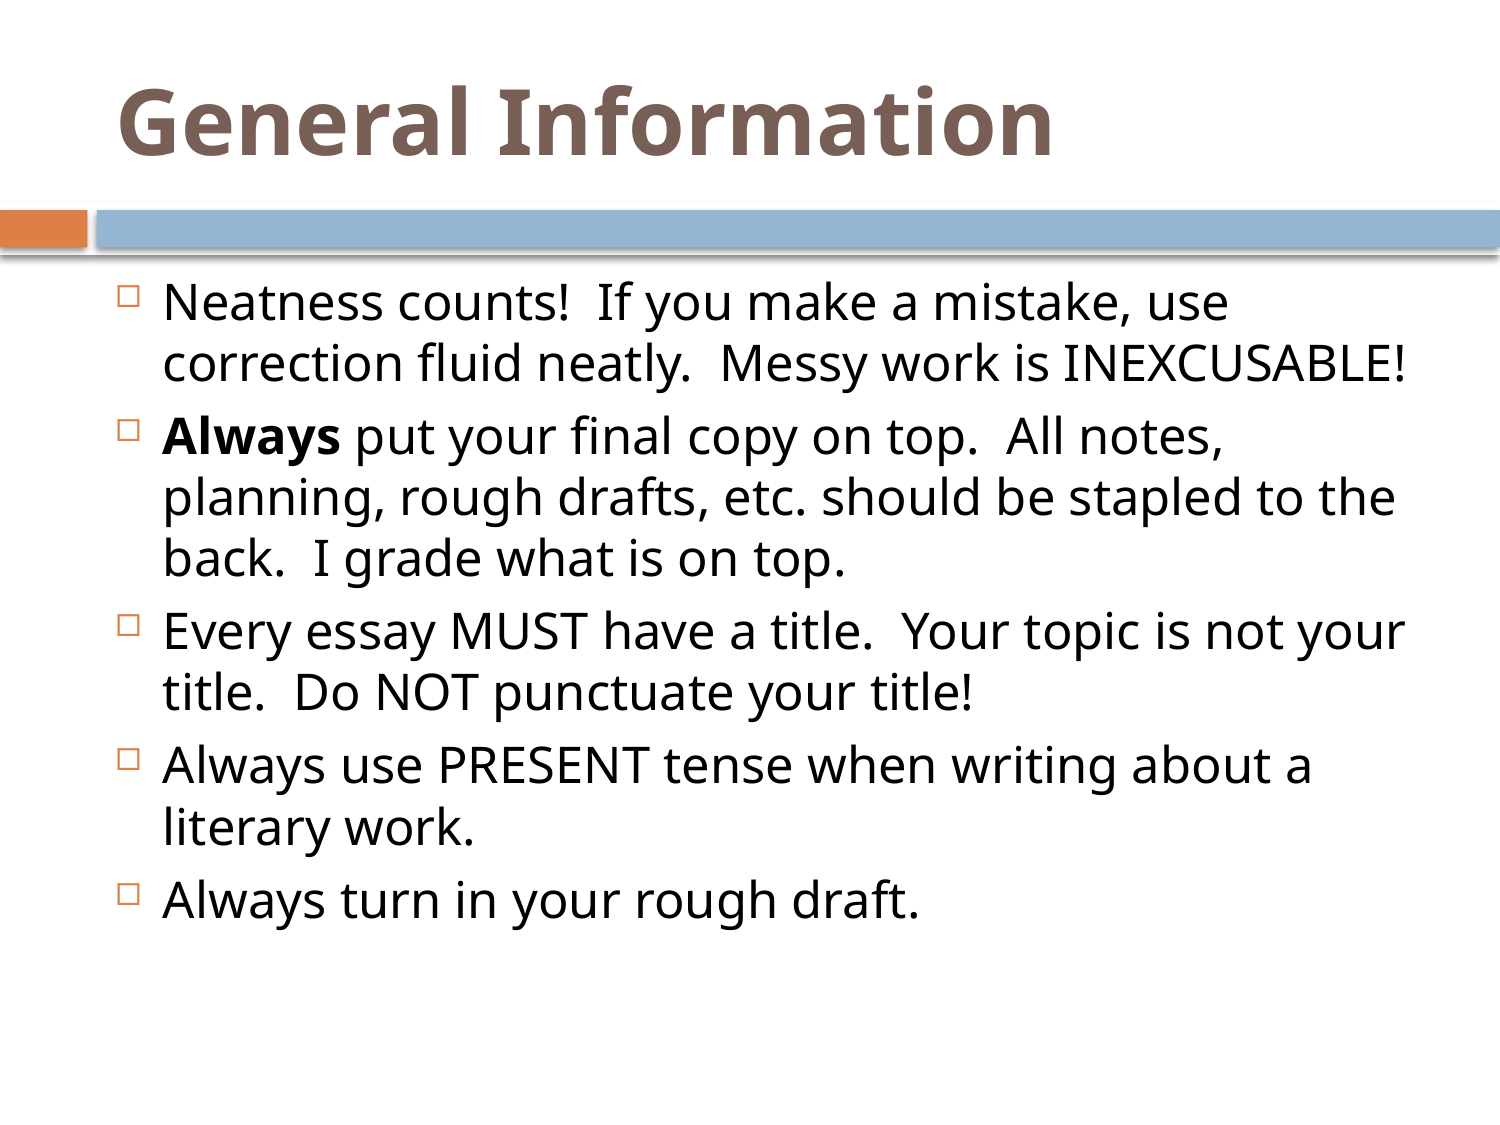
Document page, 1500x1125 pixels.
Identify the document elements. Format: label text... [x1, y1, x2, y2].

title General Information [100, 37, 1438, 200]
list Neatness counts! If you make a mistake, use correction fluid neatly. Messy work is INEXCUSABLE! Always put your final copy on top. All notes, planning, rough drafts, etc. should be stapled to the back. I grade what is on top. Every essay MUST have a title. Your topic is not your title. Do NOT punctuate your title! Always use PRESENT tense when writing about a literary work. Always turn in your rough draft. [100, 262, 1438, 1000]
